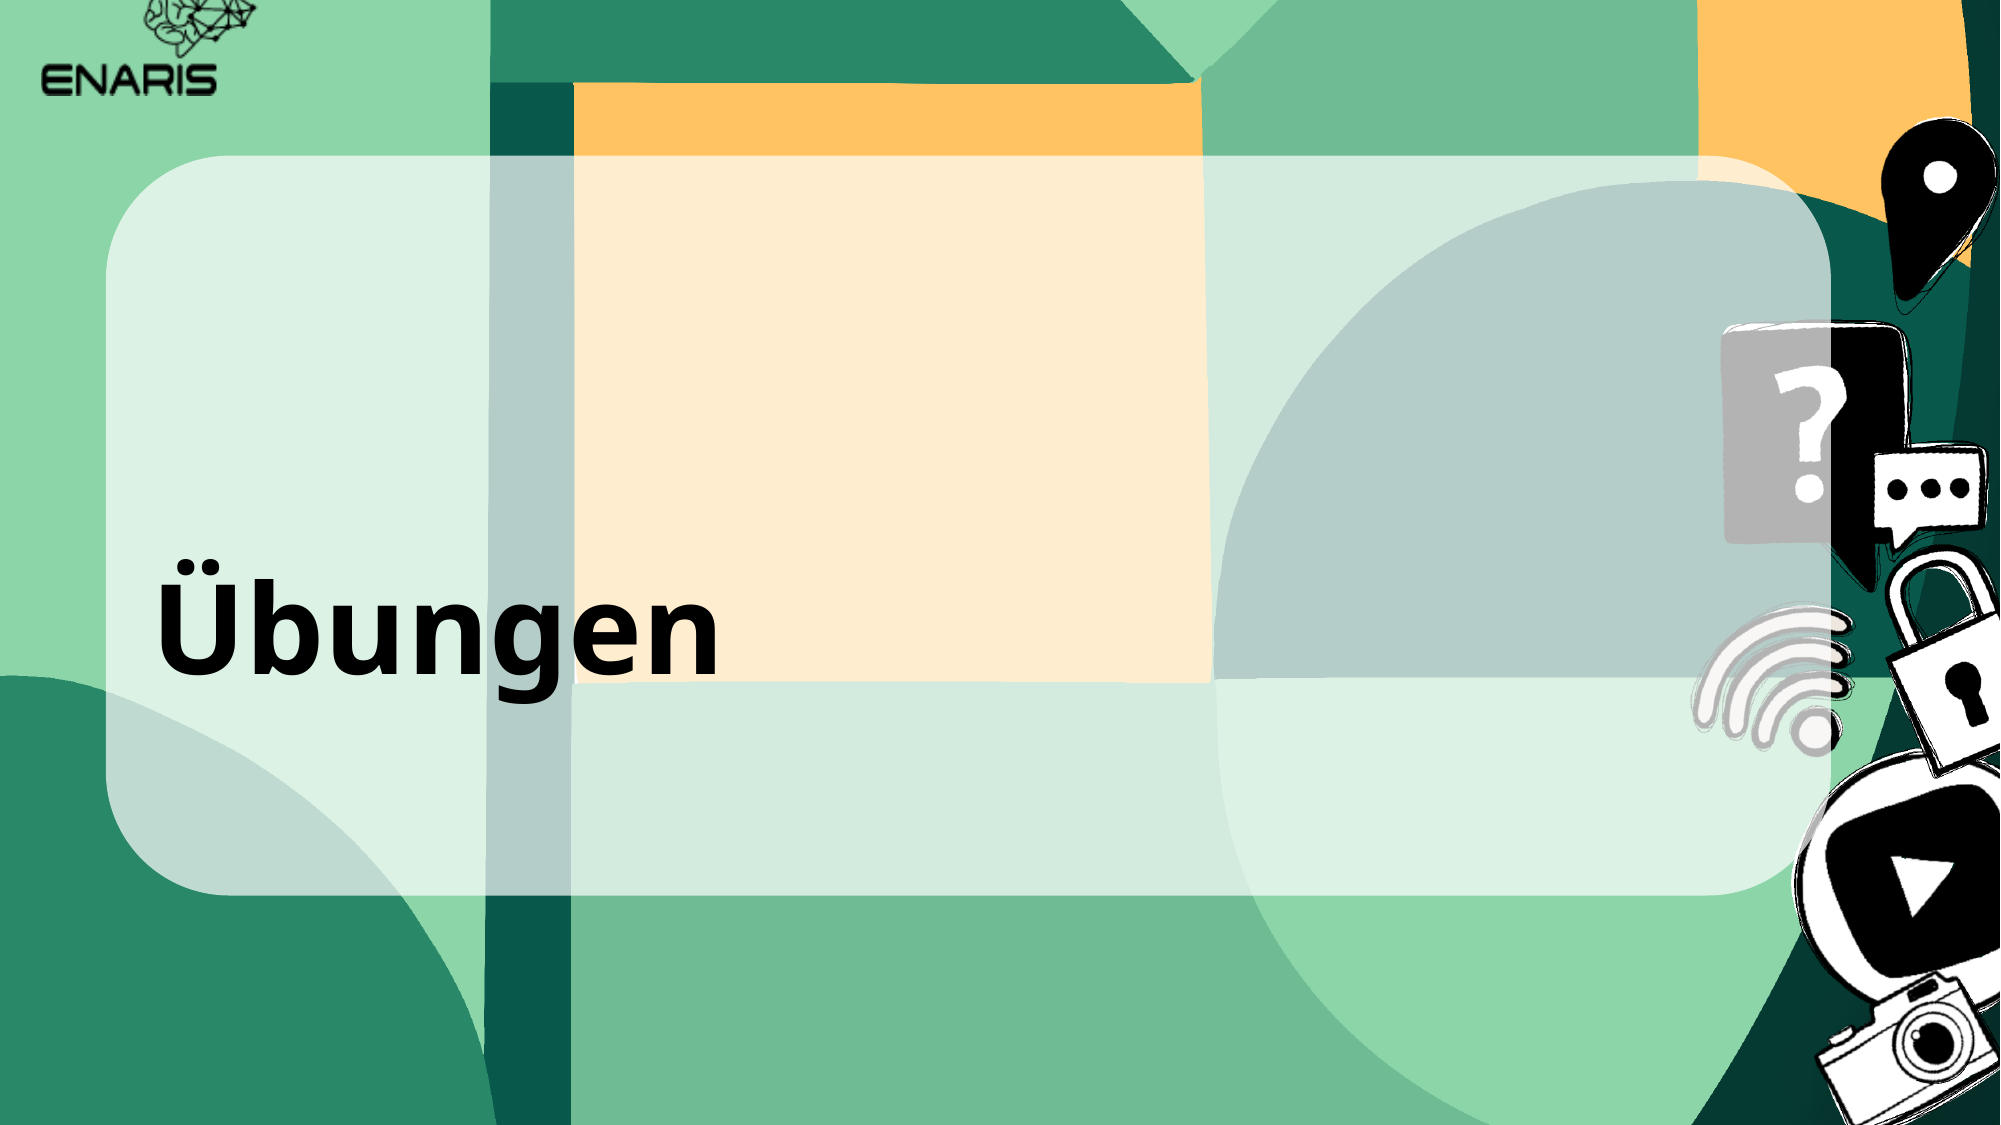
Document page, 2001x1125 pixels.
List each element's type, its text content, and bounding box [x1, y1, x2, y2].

picture [0, 0, 2000, 1125]
title Übungen [136, 126, 1719, 709]
